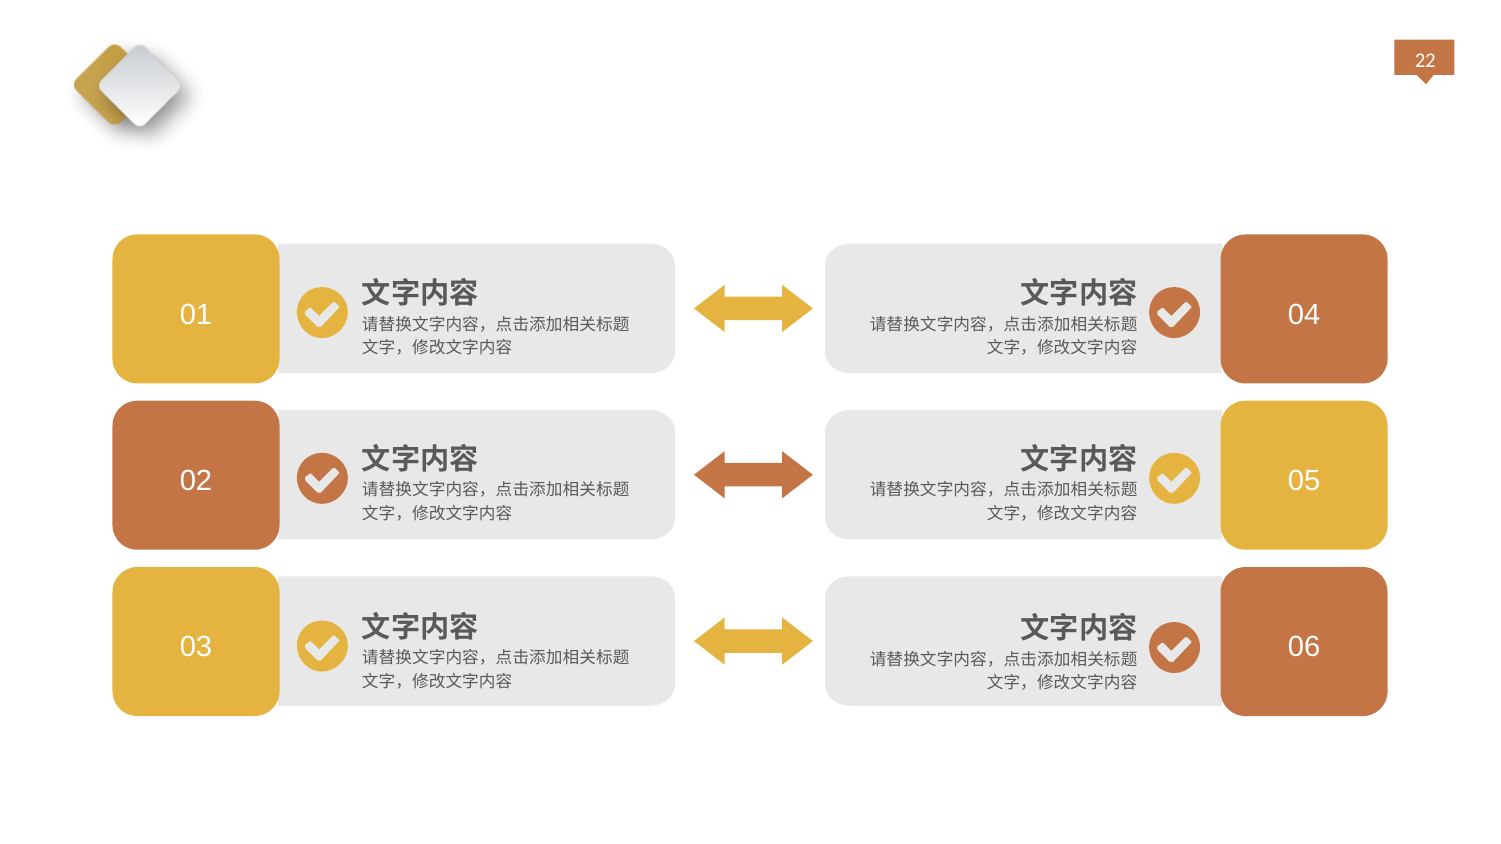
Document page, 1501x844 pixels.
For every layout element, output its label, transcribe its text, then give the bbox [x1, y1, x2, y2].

text_box 05 [1219, 399, 1389, 551]
text_box 06 [1219, 565, 1389, 718]
text_box [692, 282, 815, 335]
text_box 文字内容 请替换文字内容，点击添加相关标题文字，修改文字内容 [361, 601, 638, 712]
text_box [296, 620, 348, 672]
text_box 文字内容 请替换文字内容，点击添加相关标题文字，修改文字内容 [861, 267, 1138, 378]
text_box [692, 615, 815, 667]
text_box [1149, 622, 1201, 674]
text_box 02 [111, 399, 281, 551]
text_box 01 [111, 233, 281, 385]
text_box 文字内容 请替换文字内容，点击添加相关标题文字，修改文字内容 [361, 433, 638, 544]
text_box 04 [1219, 233, 1389, 385]
text_box [296, 287, 348, 339]
text_box [823, 575, 1223, 707]
text_box 03 [111, 565, 281, 718]
text_box [1149, 452, 1201, 504]
text_box [277, 242, 677, 375]
text_box [823, 242, 1223, 375]
text_box 文字内容 请替换文字内容，点击添加相关标题文字，修改文字内容 [861, 602, 1138, 713]
text_box 文字内容 请替换文字内容，点击添加相关标题文字，修改文字内容 [361, 267, 638, 378]
text_box [296, 452, 348, 504]
text_box [823, 408, 1223, 541]
text_box 文字内容 请替换文字内容，点击添加相关标题文字，修改文字内容 [861, 433, 1138, 544]
picture [89, 35, 190, 136]
text_box [277, 575, 677, 707]
text_box [1149, 287, 1201, 339]
text_box [277, 408, 677, 541]
text_box [692, 449, 815, 501]
